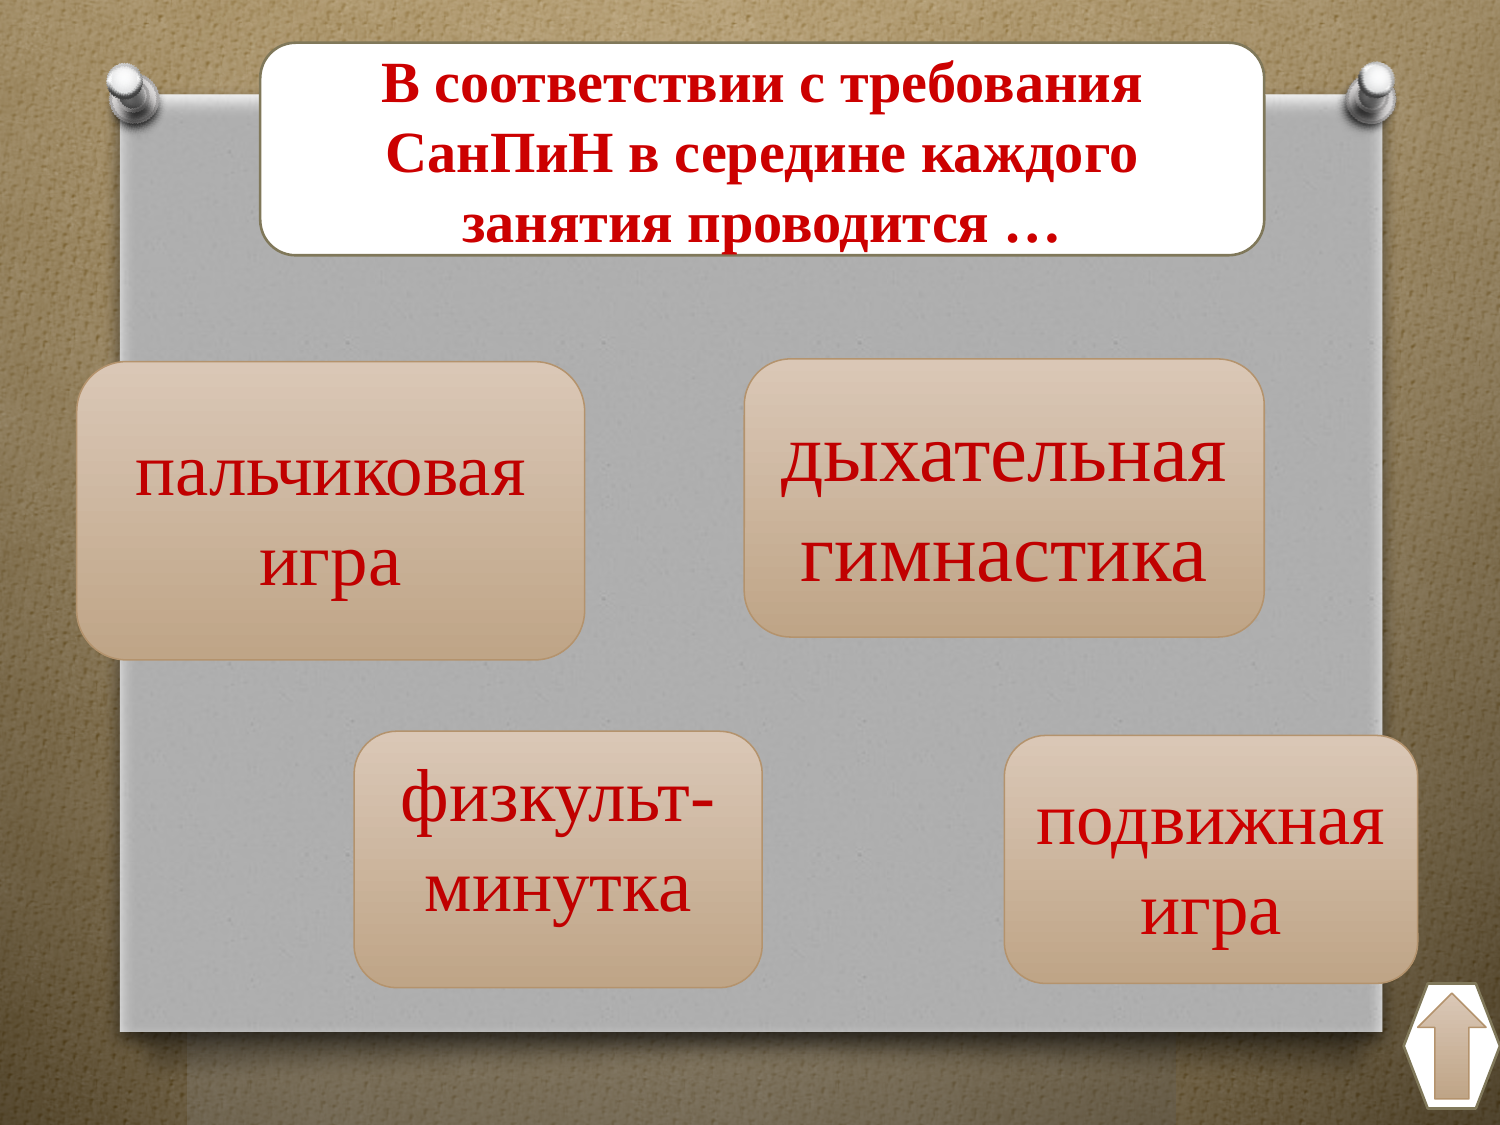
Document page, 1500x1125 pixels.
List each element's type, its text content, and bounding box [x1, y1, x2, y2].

text_box физкульт- минутка [353, 730, 763, 989]
picture [75, 29, 198, 153]
text_box В соответствии с требования СанПиН в середине каждого занятия проводится … [258, 41, 1266, 257]
picture [1317, 35, 1439, 156]
text_box подвижная игра [1003, 734, 1419, 985]
text_box пальчиковая игра [75, 360, 586, 661]
text_box [1402, 982, 1500, 1110]
text_box [1417, 992, 1487, 1100]
text_box дыхательная гимнастика [743, 358, 1266, 638]
